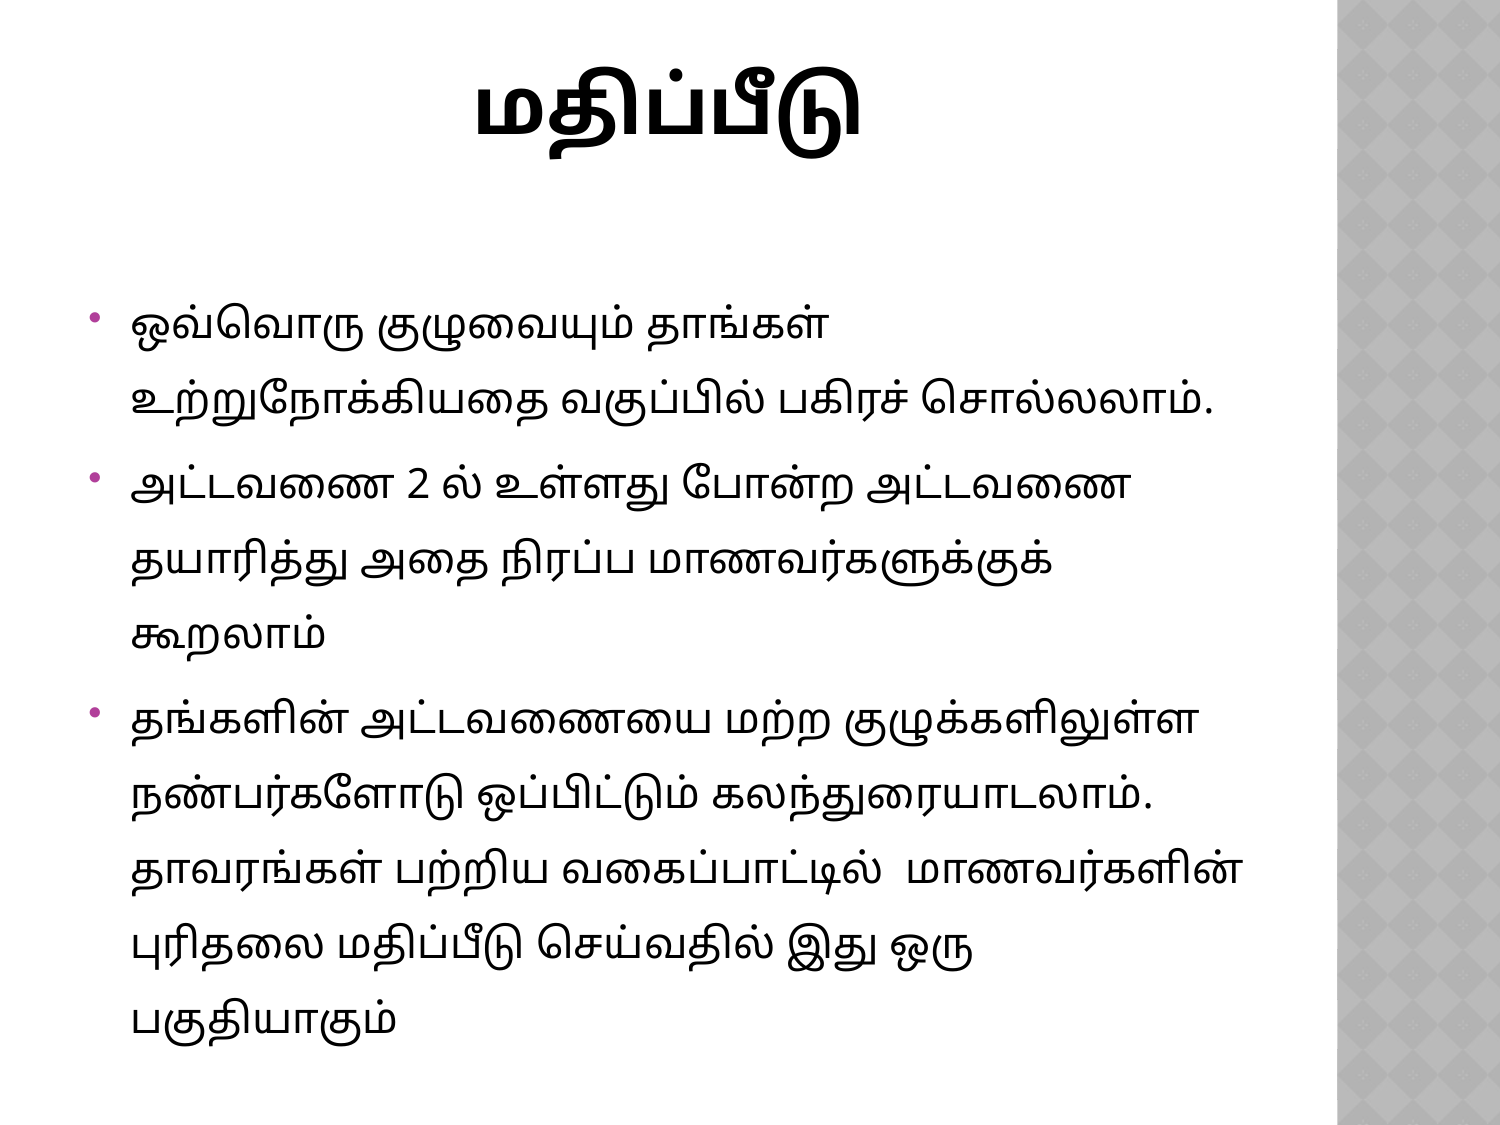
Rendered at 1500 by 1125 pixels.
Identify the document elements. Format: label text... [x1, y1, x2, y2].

title மதிப்பீடு [75, 52, 1263, 150]
list ஒவ்வொரு குழுவையும் தாங்கள் உற்றுநோக்கியதை வகுப்பில் பகிரச் சொல்லலாம். அட்டவணை 2 ல் உள்ளது போன்ற அட்டவணை தயாரித்து அதை நிரப்ப மாணவர்களுக்குக் கூறலாம் தங்களின் அட்டவணையை மற்ற குழுக்களிலுள்ள நண்பர்களோடு ஒப்பிட்டும் கலந்துரையாடலாம். தாவரங்கள் பற்றிய வகைப்பாட்டில் மாணவர்களின் புரிதலை மதிப்பீடு செய்வதில் இது ஒரு பகுதியாகும் [75, 264, 1263, 1059]
